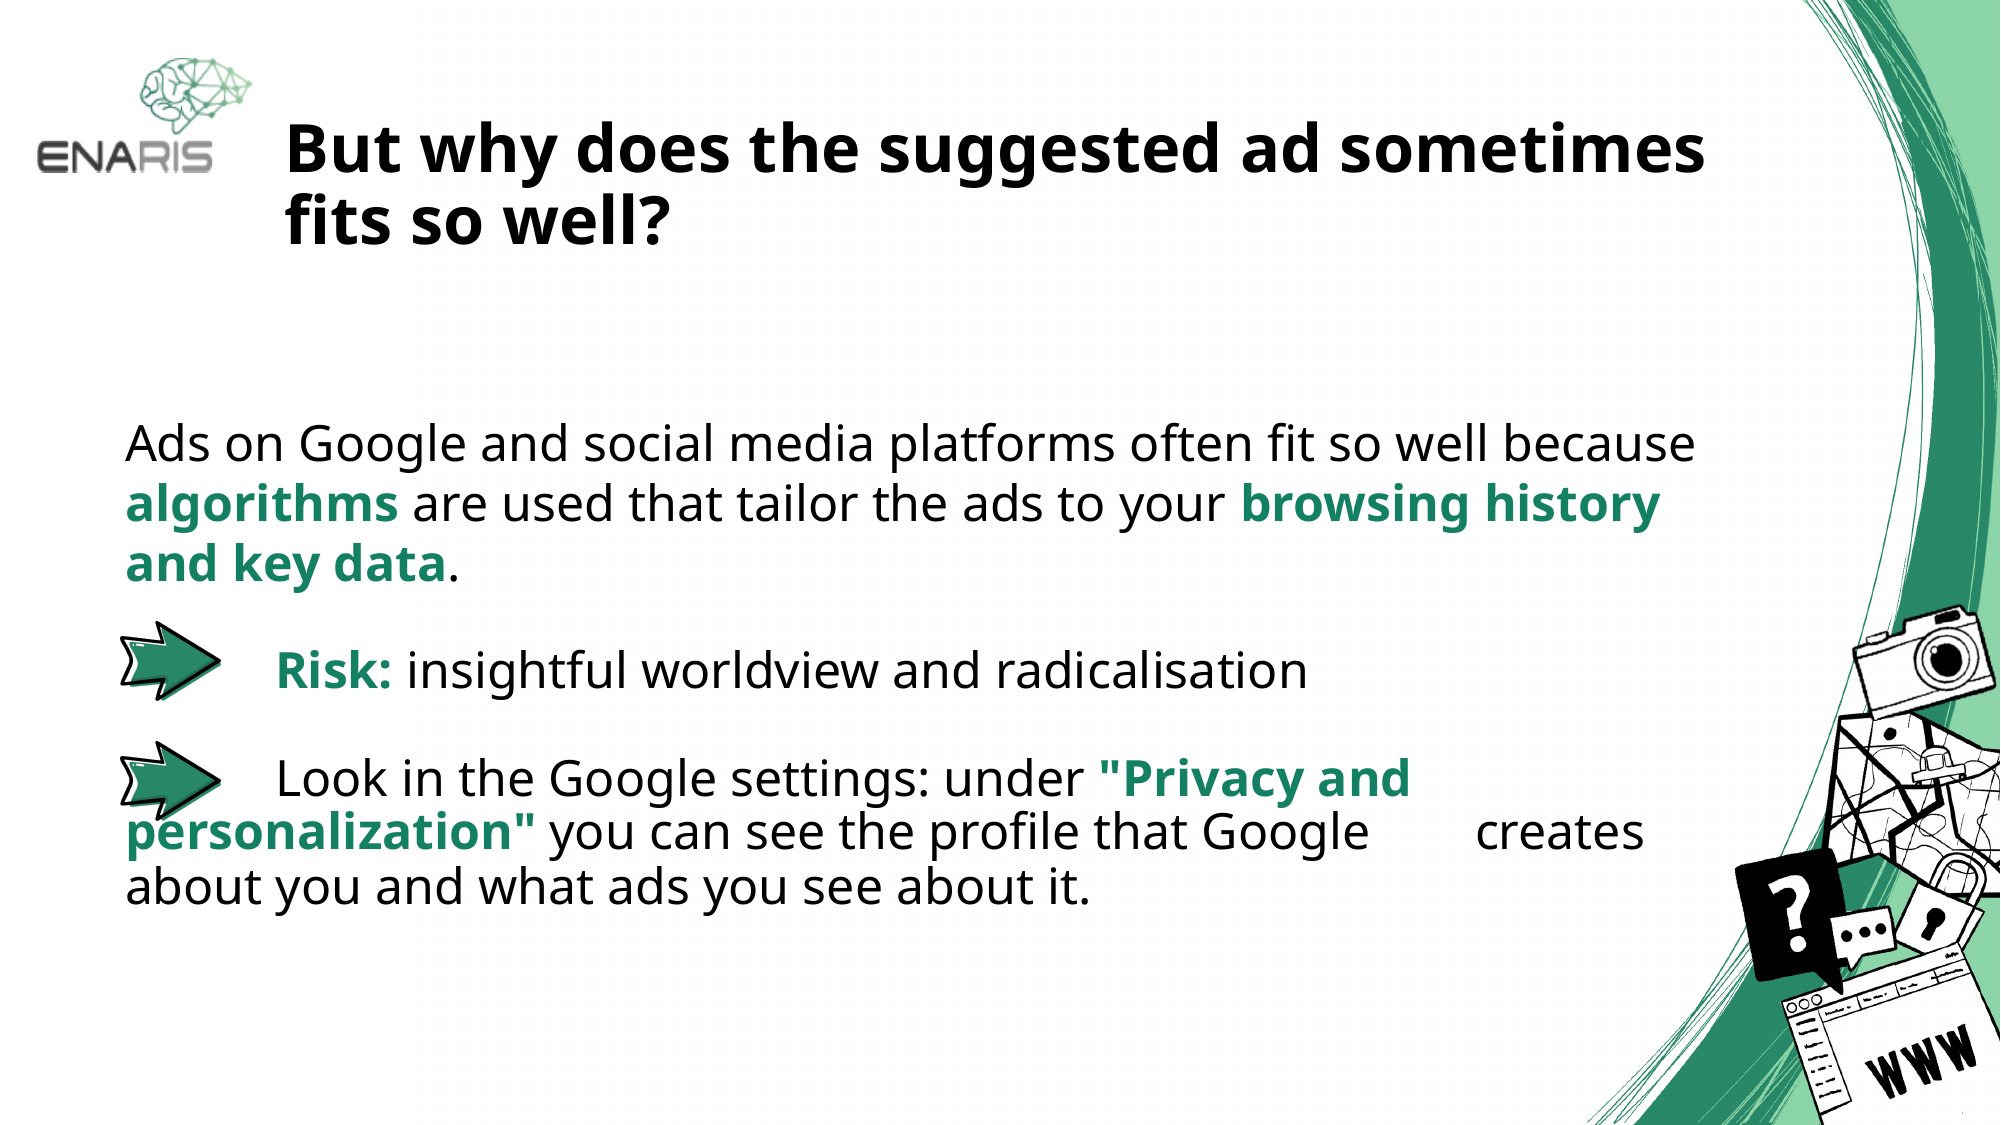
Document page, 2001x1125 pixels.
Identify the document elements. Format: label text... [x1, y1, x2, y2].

picture [37, 58, 254, 173]
picture [109, 602, 231, 843]
title But why does the suggested ad sometimes fits so well? [269, 71, 1731, 287]
text_box Ads on Google and social media platforms often fit so well because algorithms are used that tailor the ads to your browsing history and key data. Risk: insightful worldview and radicalisation Look in the Google settings: under "Privacy and personalization" you can see the profile that Google creates about you and what ads you see about it. [109, 287, 1731, 1038]
picture [408, 0, 2000, 1125]
